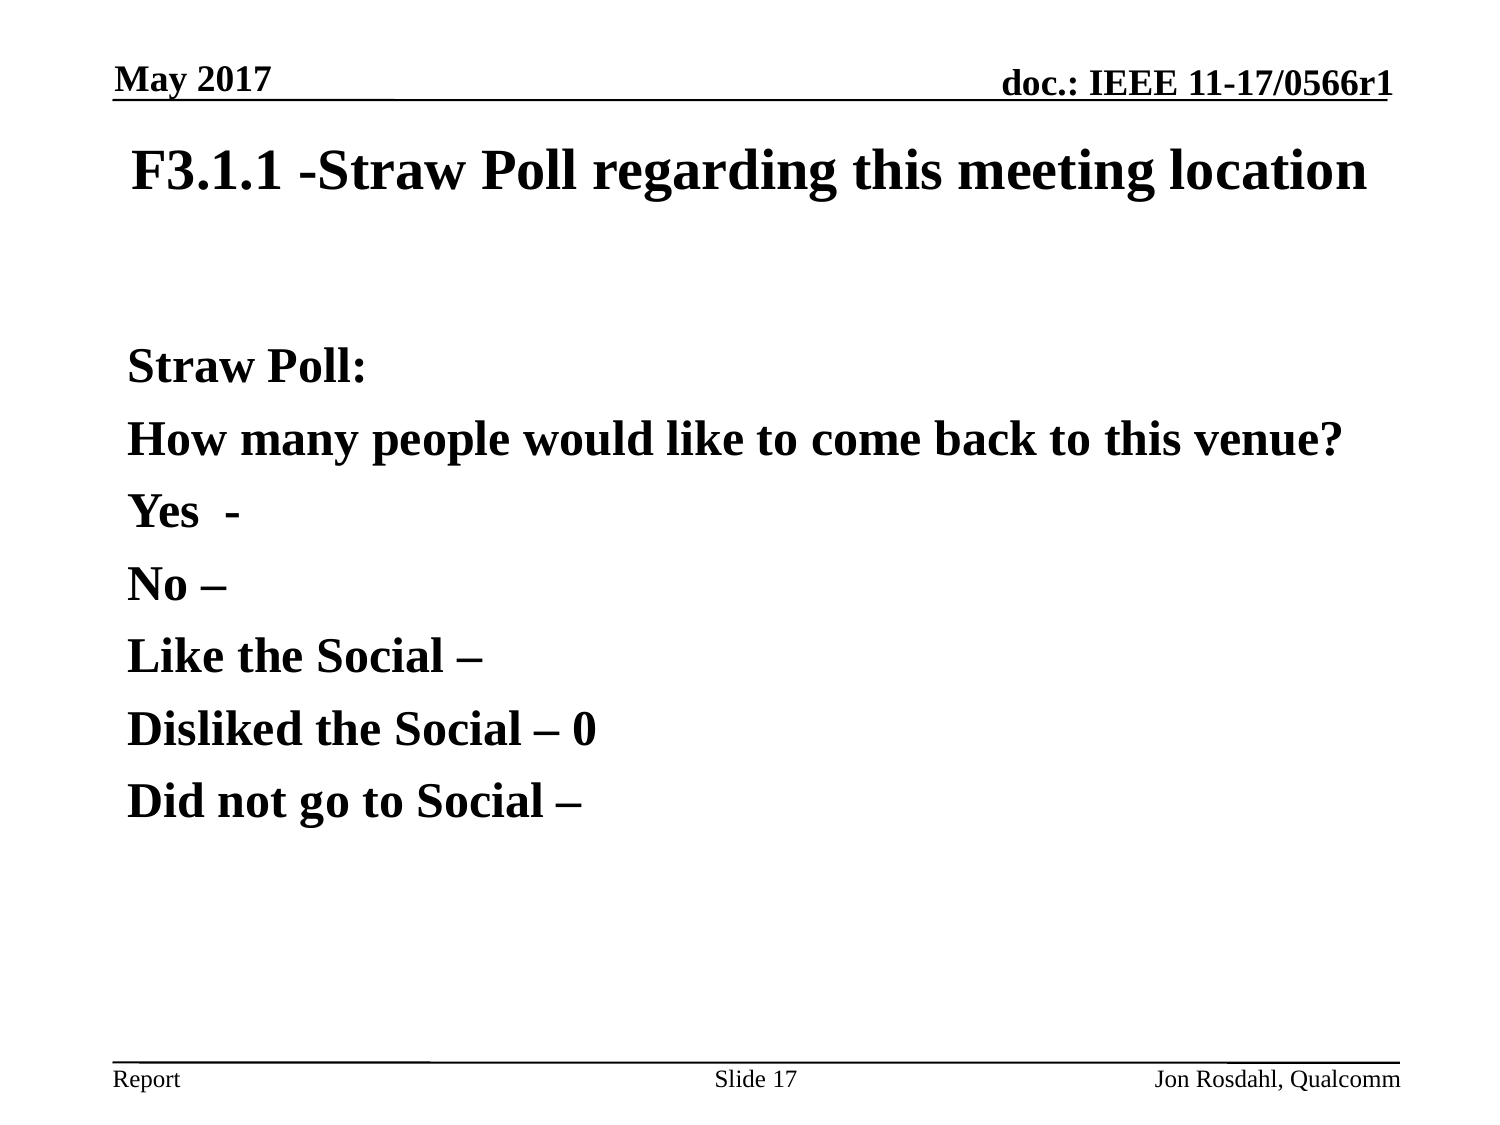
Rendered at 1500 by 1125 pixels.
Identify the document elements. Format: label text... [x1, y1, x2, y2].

list Straw Poll: How many people would like to come back to this venue? Yes - No – Like the Social – Disliked the Social – 0 Did not go to Social – [112, 324, 1388, 1000]
footer Jon Rosdahl, Qualcomm [878, 1061, 1402, 1093]
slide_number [114, 54, 423, 100]
slide_number Slide 17 [712, 1061, 800, 1123]
title F3.1.1 -Straw Poll regarding this meeting location [112, 112, 1388, 221]
